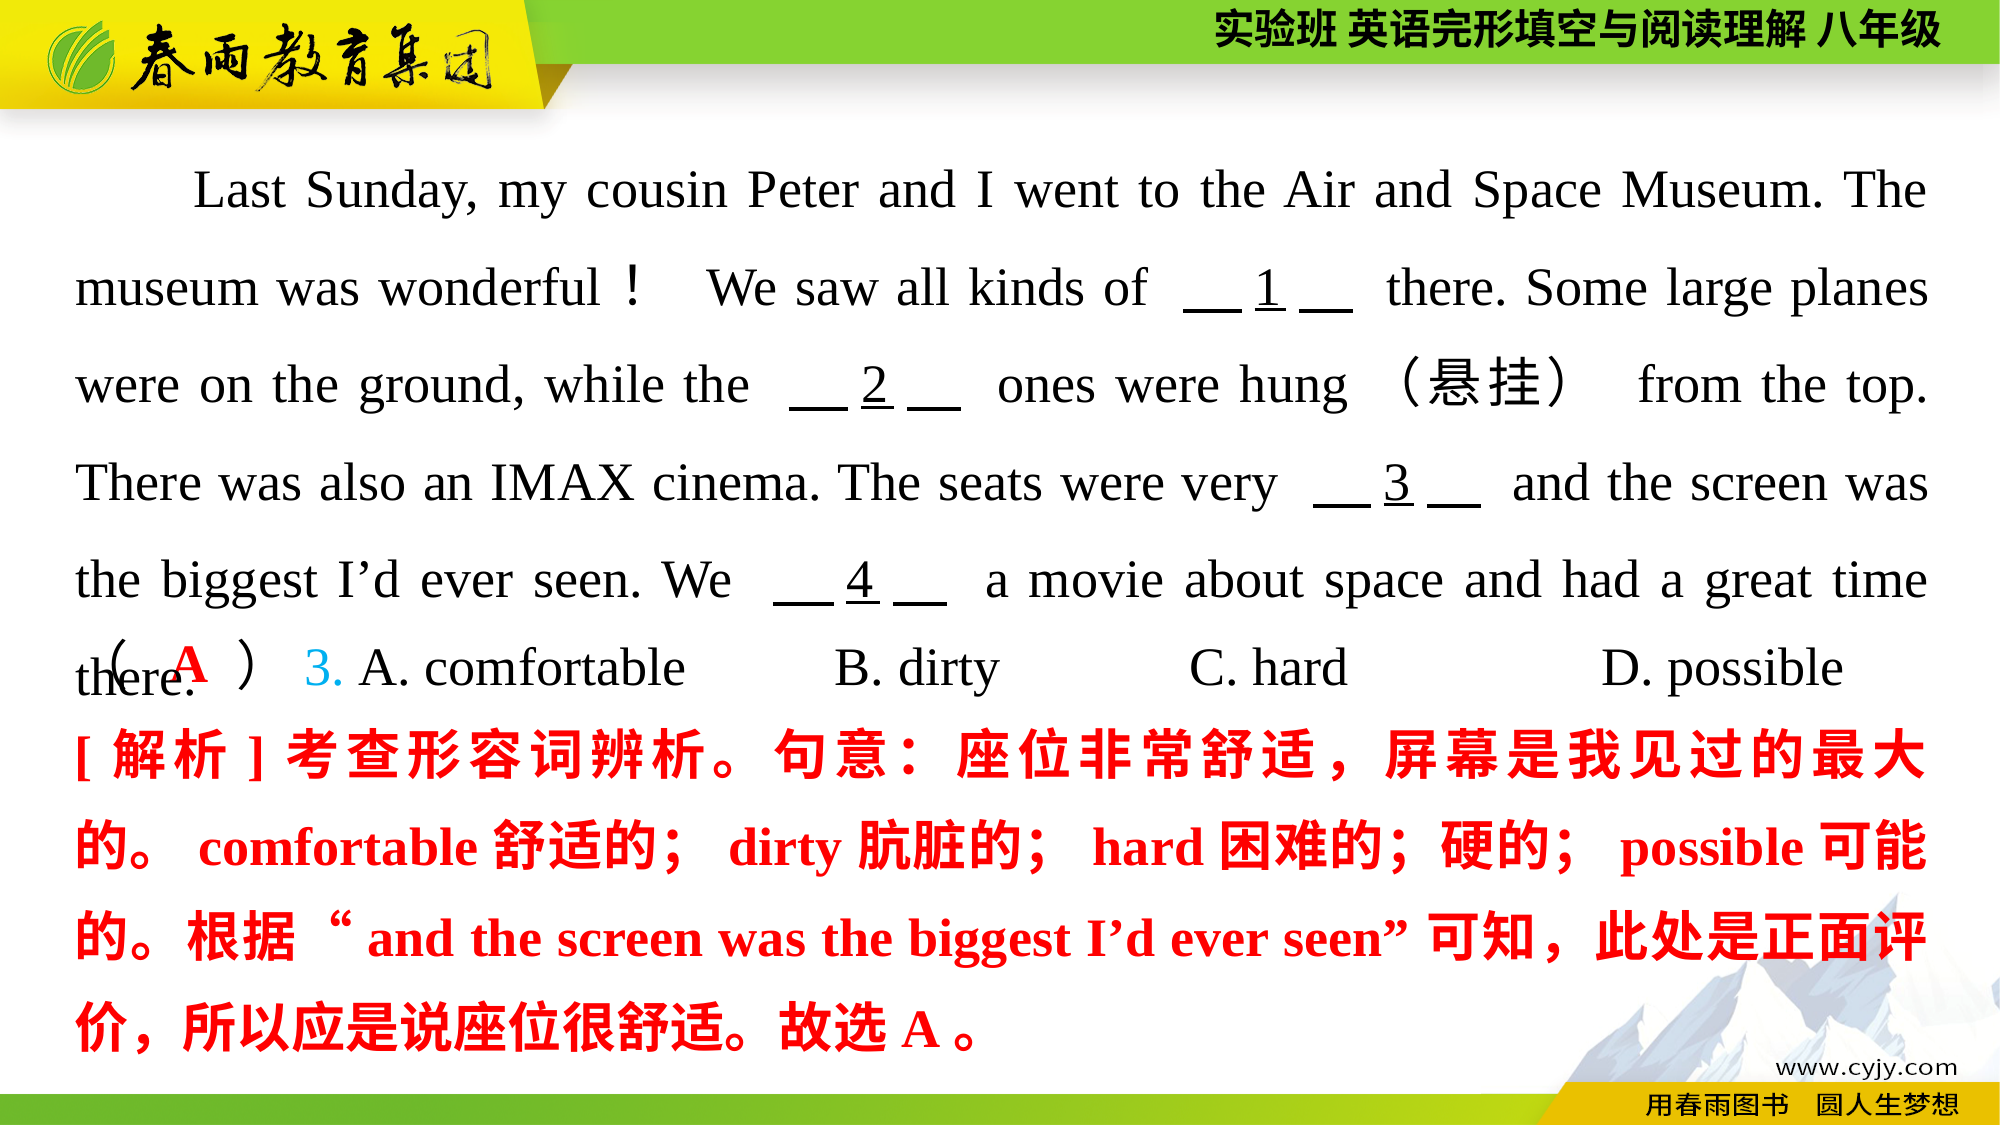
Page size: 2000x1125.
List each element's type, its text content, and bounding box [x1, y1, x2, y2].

picture [0, 0, 2000, 1125]
text_box （ ）3. A. comfortable B. dirty C. hard D. possible [224, 621, 1944, 686]
list Last Sunday, my cousin Peter and I went to the Air and Space Museum. The museum was wonderful！ We saw all kinds of 1 there. Some large planes were on the ground, while the 2 ones were hung（悬挂） from the top. There was also an IMAX cinema. The seats were very 3 and the screen was the biggest I’d ever seen. We 4 a movie about space and had a great time there. [60, 113, 1945, 621]
text_box （ ）3. A. comfortable B. dirty C. hard D. possible [59, 598, 154, 686]
text_box [解析]考查形容词辨析。句意：座位非常舒适，屏幕是我见过的最大的。comfortable舒适的；dirty肮脏的；hard困难的；硬的；possible可能的。根据“and the screen was the biggest I’d ever seen”可知，此处是正面评价，所以应是说座位很舒适。故选A。 [59, 686, 1944, 1066]
text_box A [154, 621, 224, 686]
